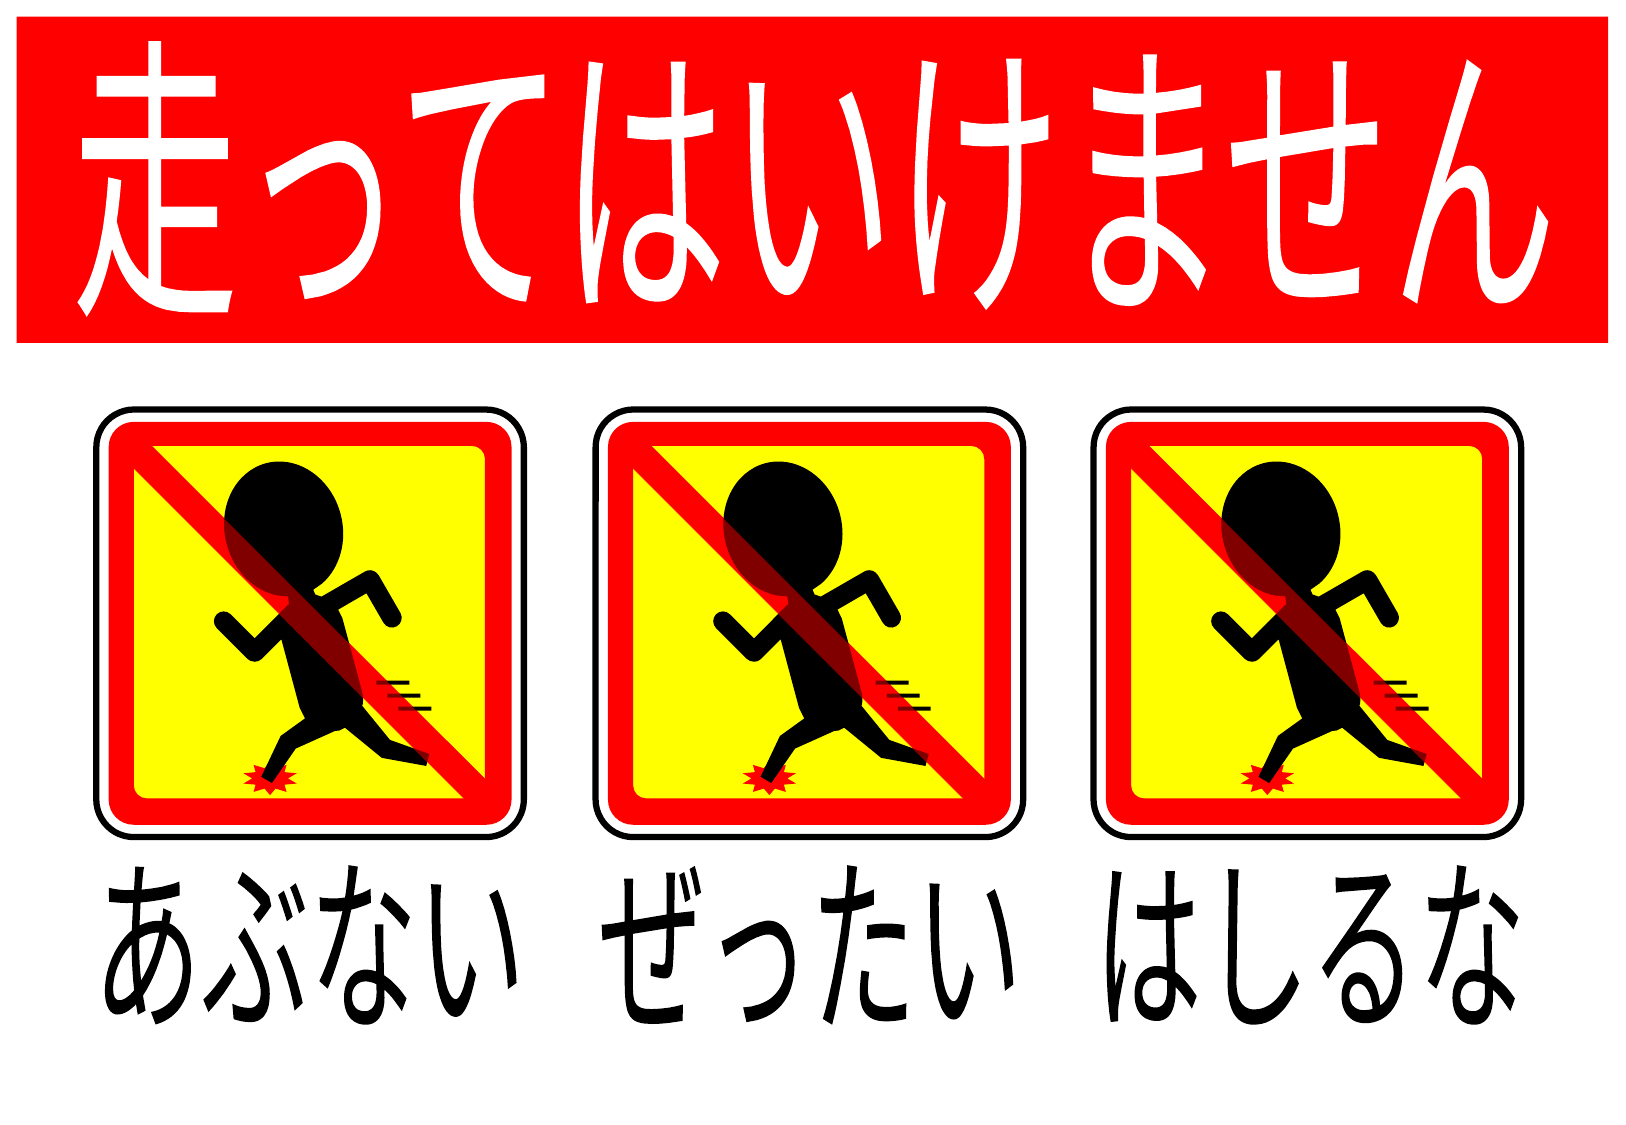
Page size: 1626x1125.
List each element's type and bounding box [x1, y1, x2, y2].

text_box [595, 409, 1024, 838]
text_box [1093, 409, 1522, 838]
text_box [14, 15, 1610, 345]
text_box [96, 409, 525, 838]
